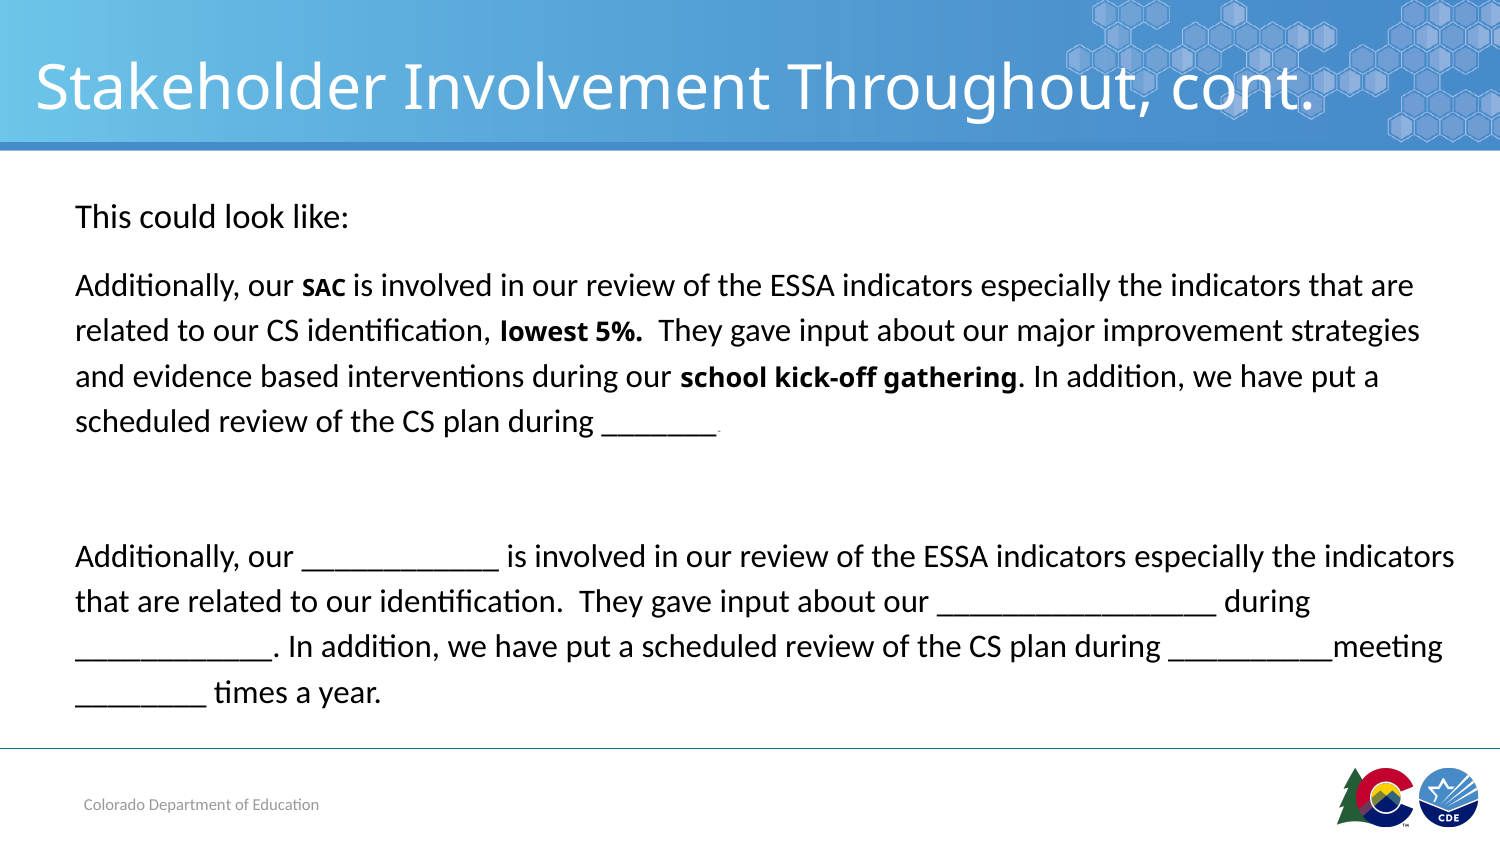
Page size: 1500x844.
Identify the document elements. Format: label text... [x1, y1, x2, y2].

picture [0, 0, 1500, 151]
title Stakeholder Involvement Throughout, cont. [34, 37, 1433, 132]
list This could look like: Additionally, our SAC is involved in our review of the ESSA indicators especially the indicators that are related to our CS identification, lowest 5%. They gave input about our major improvement strategies and evidence based interventions during our school kick-off gathering. In addition, we have put a scheduled review of the CS plan during _______3.5. Additionally, our ____________ is involved in our review of the ESSA indicators especially the indicators that are related to our identification. They gave input about our _________________ during ____________. In addition, we have put a scheduled review of the CS plan during __________meeting ________ times a year. [75, 187, 1473, 712]
picture [1336, 767, 1479, 828]
